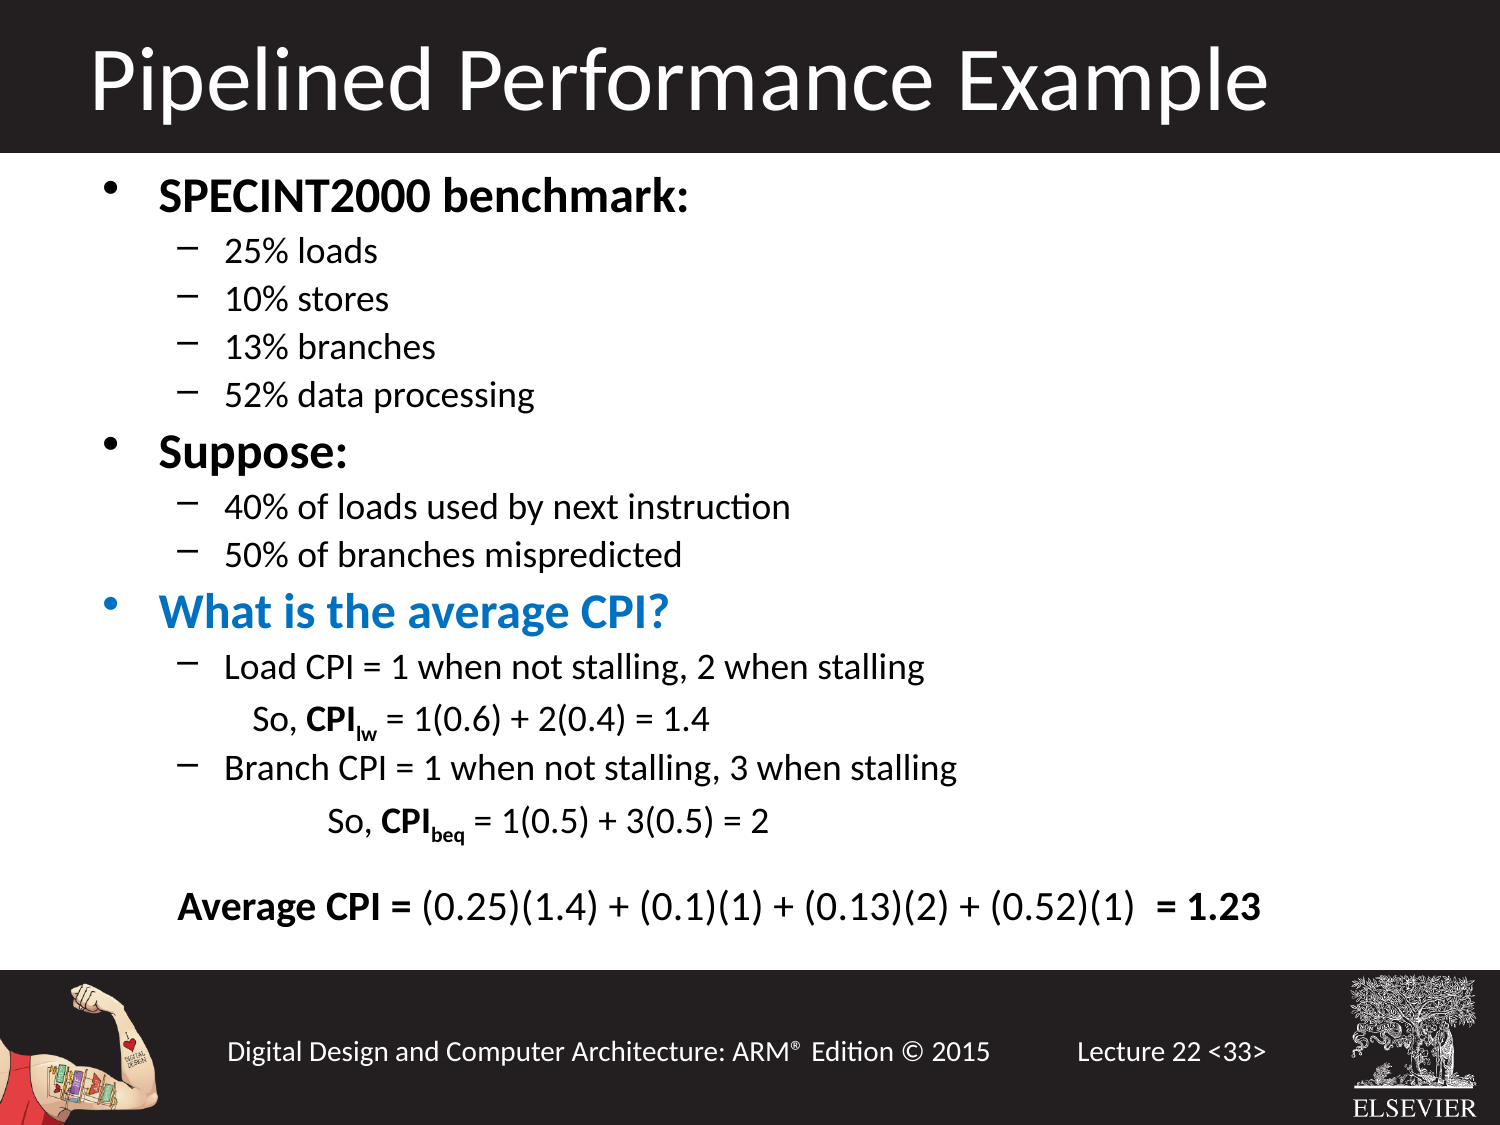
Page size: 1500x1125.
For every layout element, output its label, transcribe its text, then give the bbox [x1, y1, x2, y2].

picture [0, 979, 163, 1125]
picture [1350, 975, 1477, 1117]
text_box Pipelined Performance Example [75, 11, 1375, 136]
text_box SPECINT2000 benchmark: 25% loads 10% stores 13% branches 52% data processing Suppose: 40% of loads used by next instruction 50% of branches mispredicted What is the average CPI? Load CPI = 1 when not stalling, 2 when stalling So, CPIlw = 1(0.6) + 2(0.4) = 1.4 Branch CPI = 1 when not stalling, 3 when stalling So, CPIbeq = 1(0.5) + 3(0.5) = 2 Average CPI = (0.25)(1.4) + (0.1)(1) + (0.13)(2) + (0.52)(1) = 1.23 [87, 162, 1488, 975]
